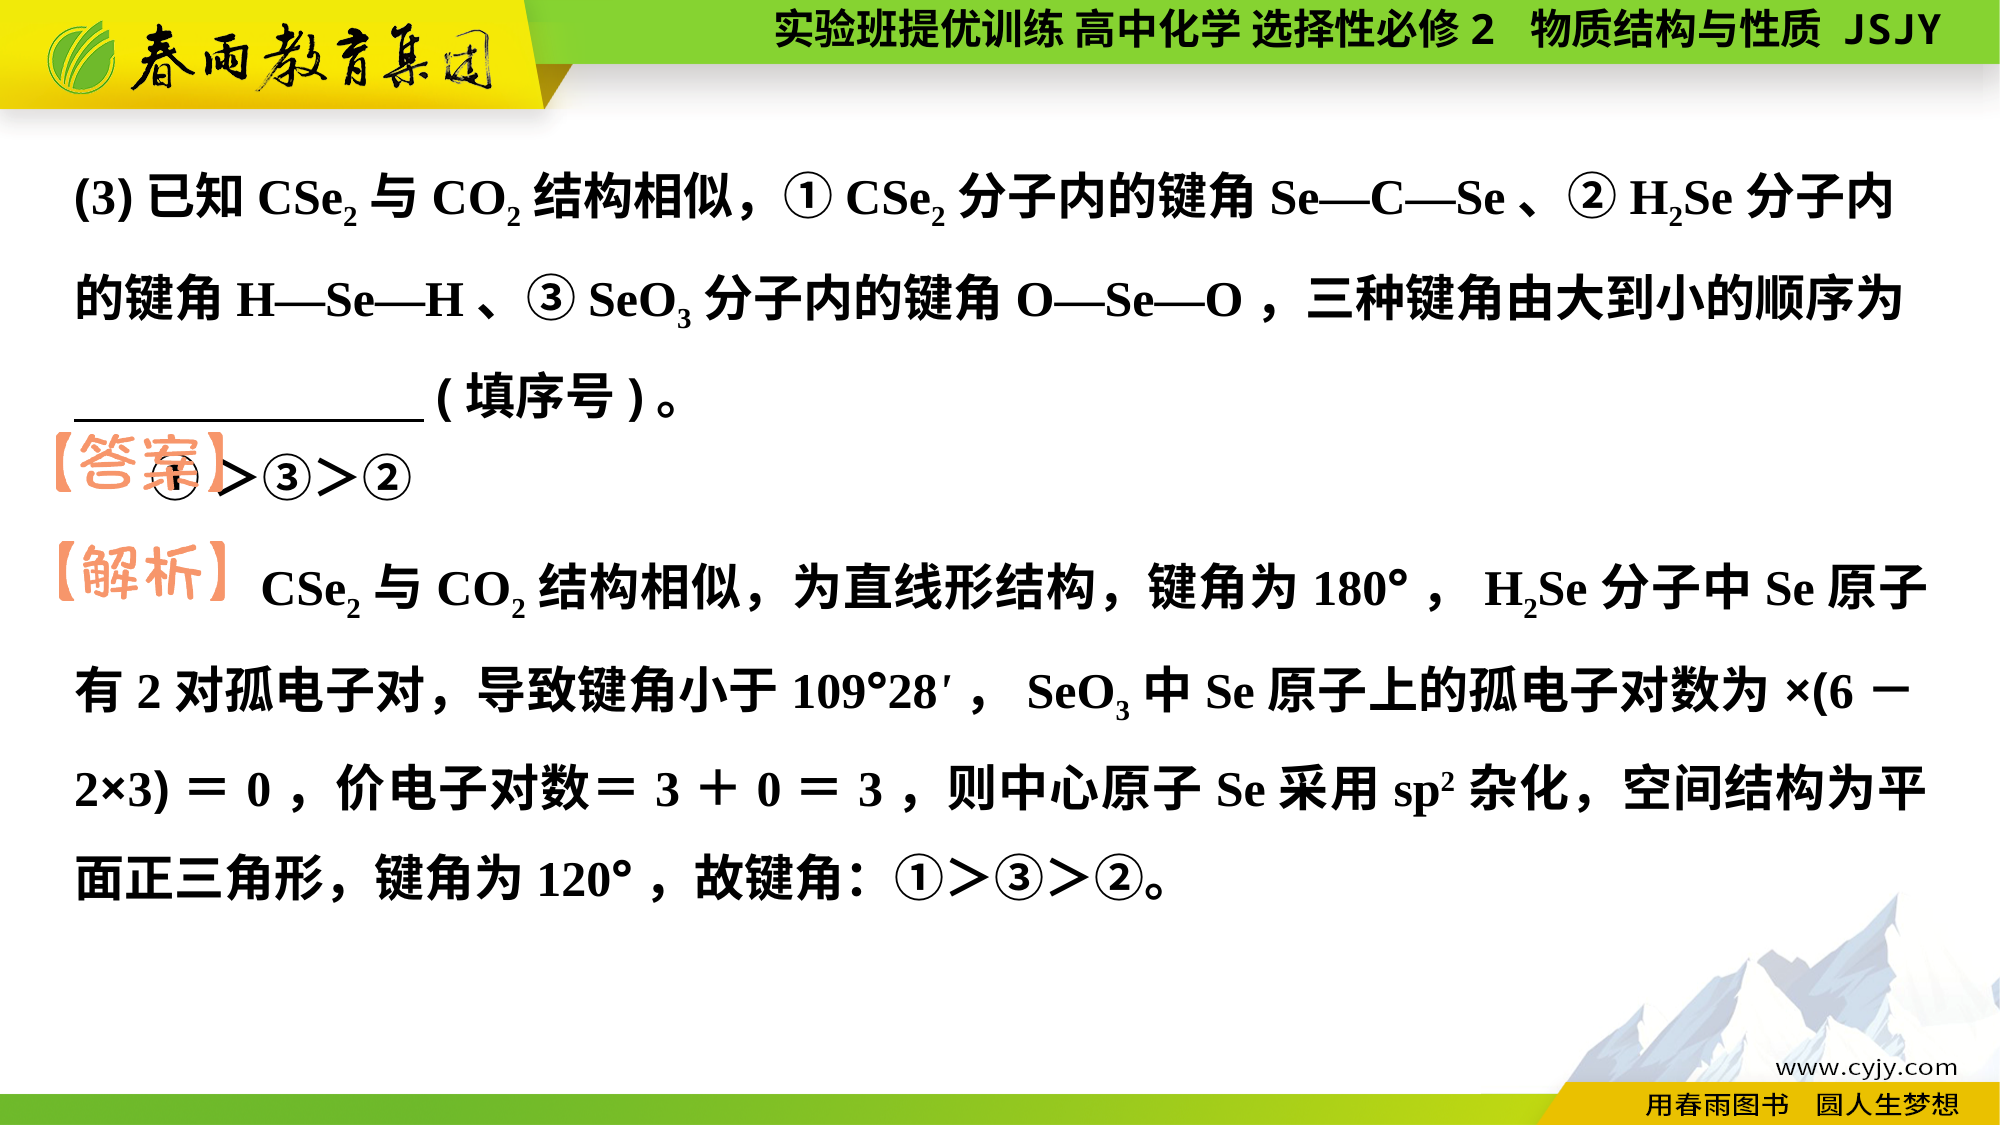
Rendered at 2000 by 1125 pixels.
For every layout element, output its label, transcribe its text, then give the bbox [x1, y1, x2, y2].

list (3)已知CSe2与CO2结构相似，①CSe2分子内的键角Se—C—Se、②H2Se分子内的键角H—Se—H、③SeO3分子内的键角O—Se—O，三种键角由大到小的顺序为 (填序号)。 [59, 122, 1944, 399]
text_box ①＞③＞② [56, 408, 1944, 514]
picture [0, 0, 2000, 1125]
